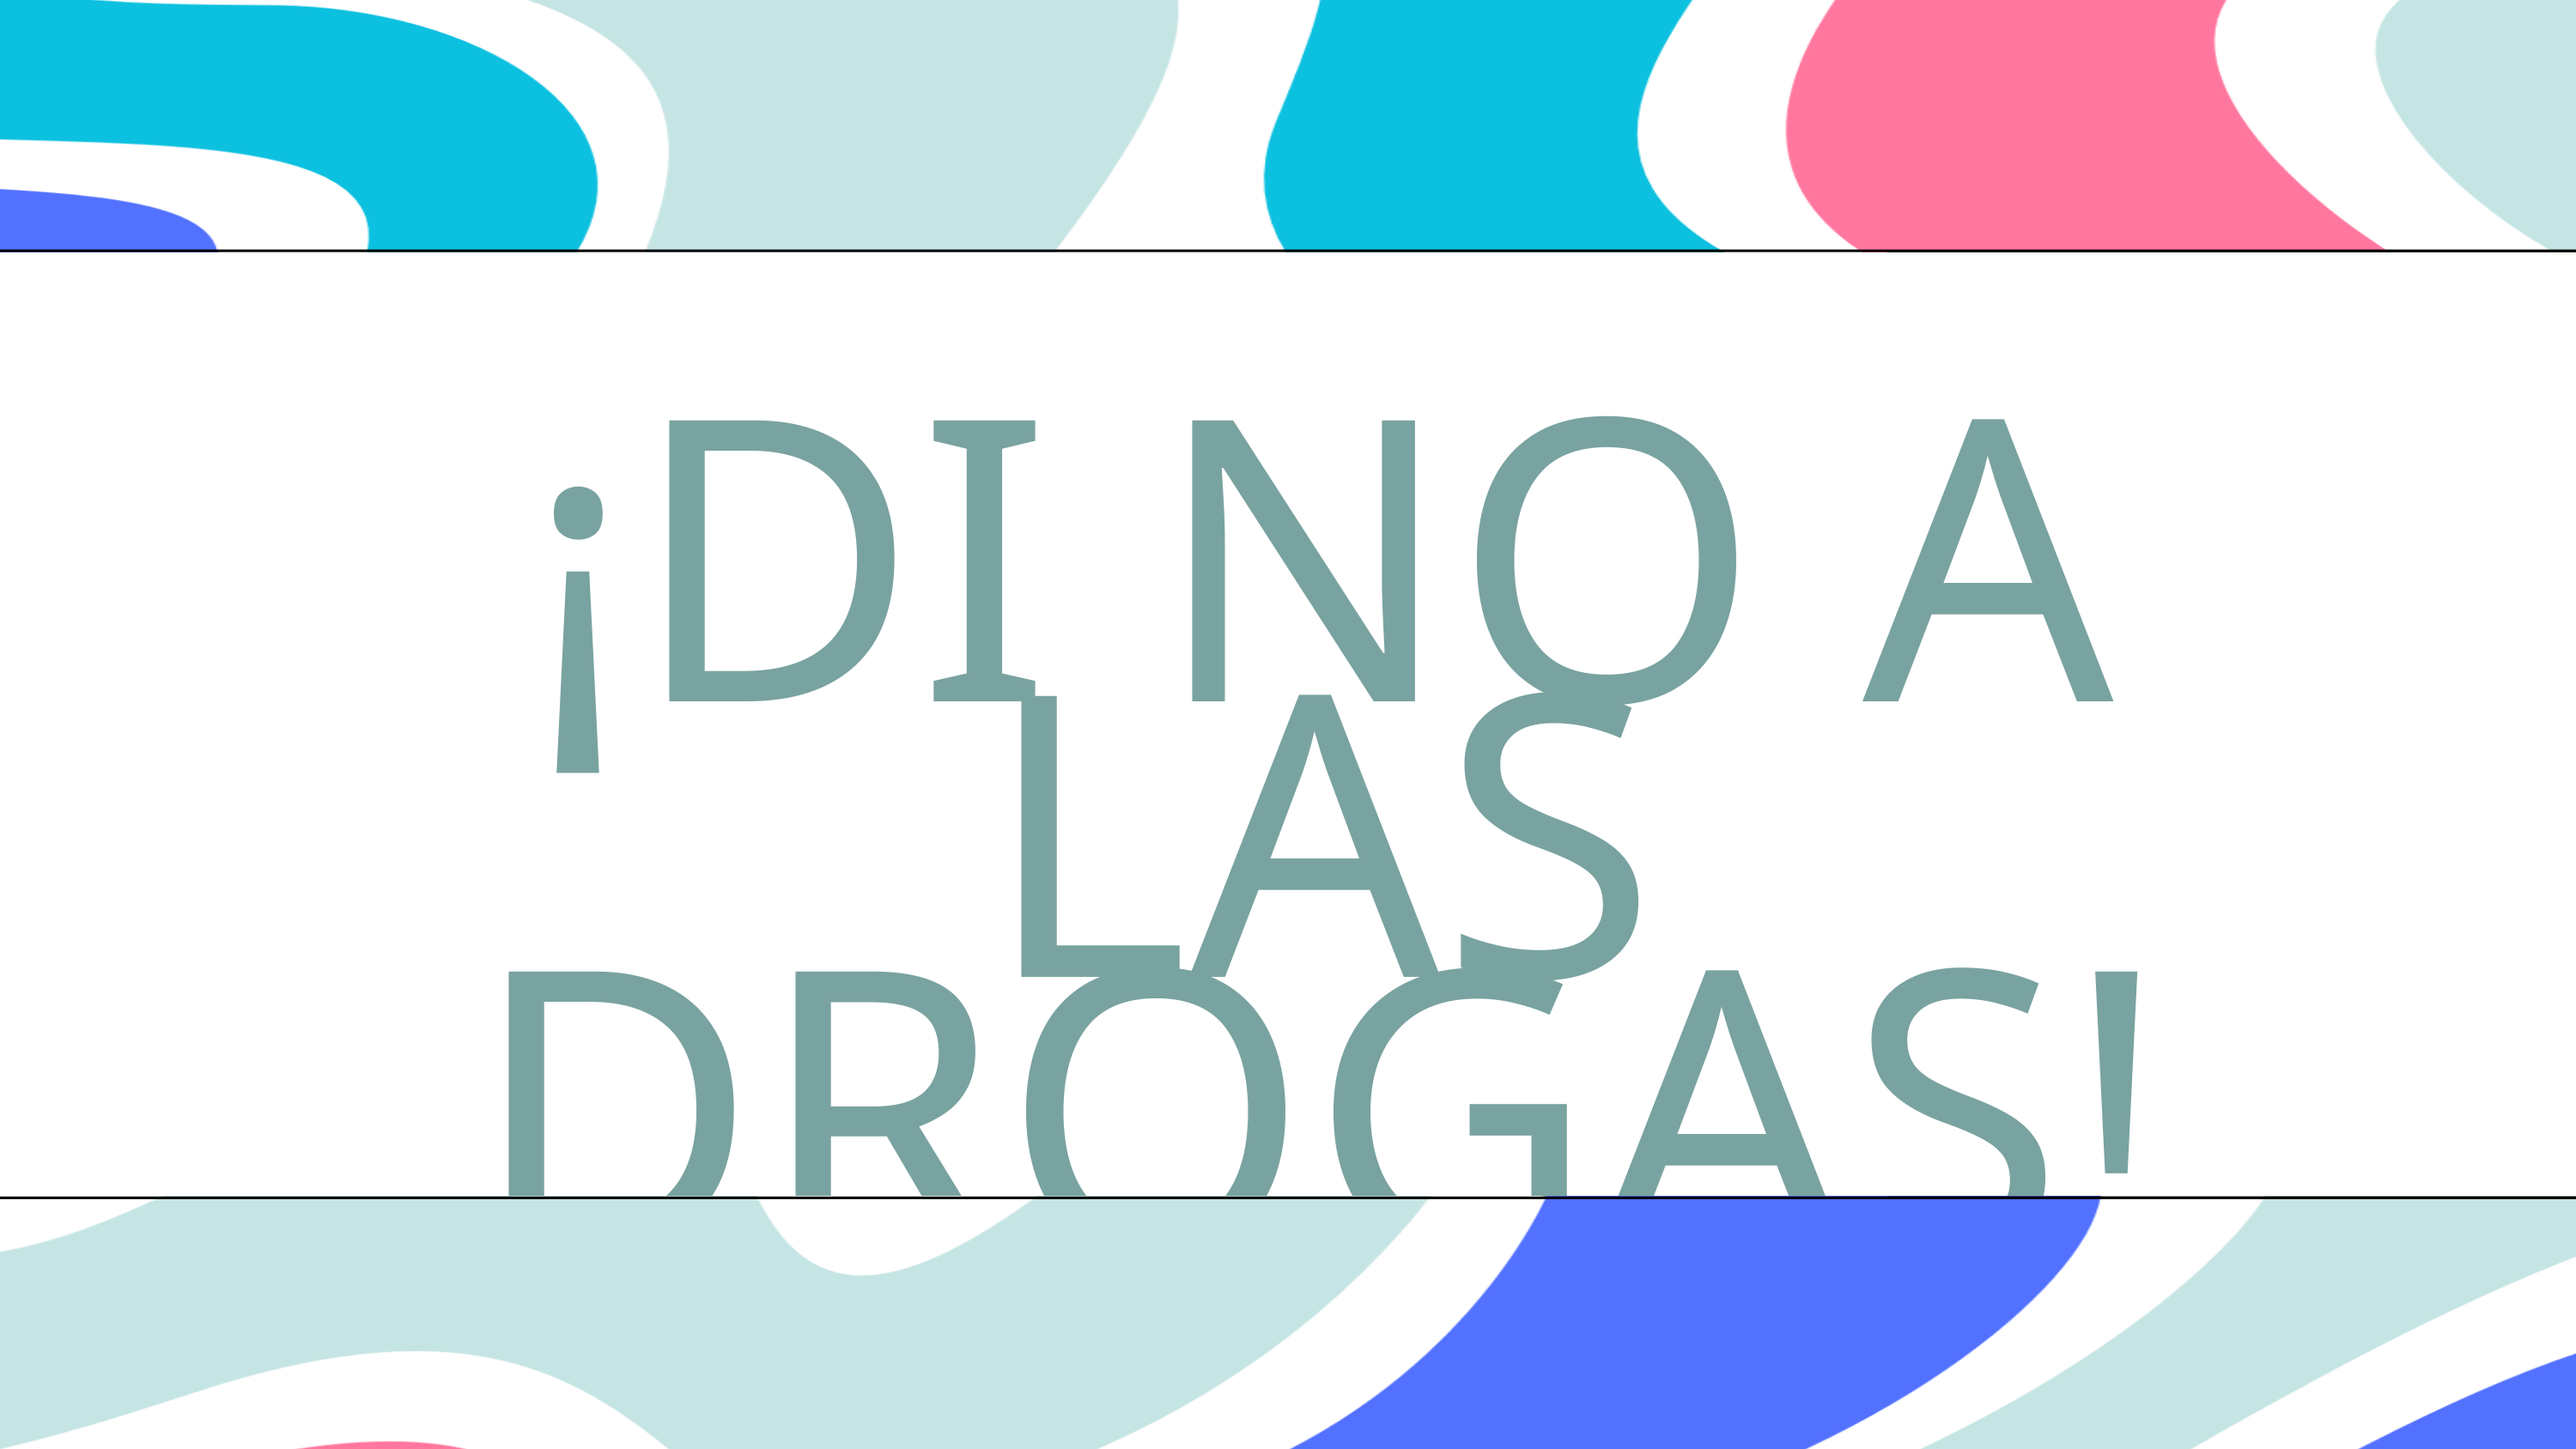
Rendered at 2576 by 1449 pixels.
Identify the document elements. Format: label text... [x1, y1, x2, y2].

text_box [0, 0, 2576, 251]
text_box [0, 1198, 2576, 1449]
text_box ¡DI NO A LAS DROGAS! [144, 505, 2495, 1196]
